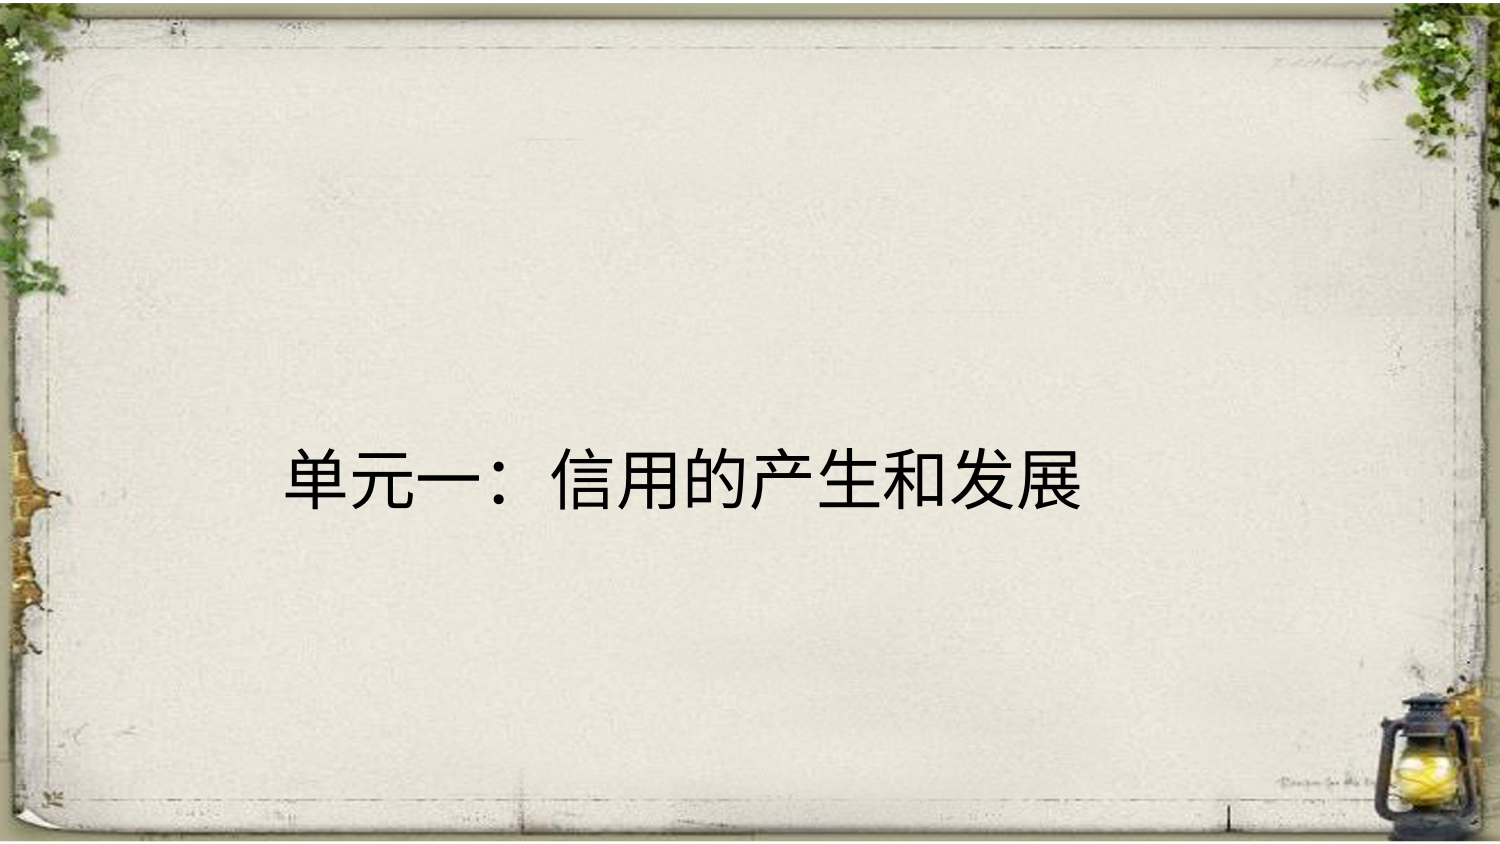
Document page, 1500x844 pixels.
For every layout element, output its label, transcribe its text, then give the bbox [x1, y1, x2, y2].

picture [0, 0, 1500, 844]
title 单元一：信用的产生和发展 [267, 14, 1500, 596]
